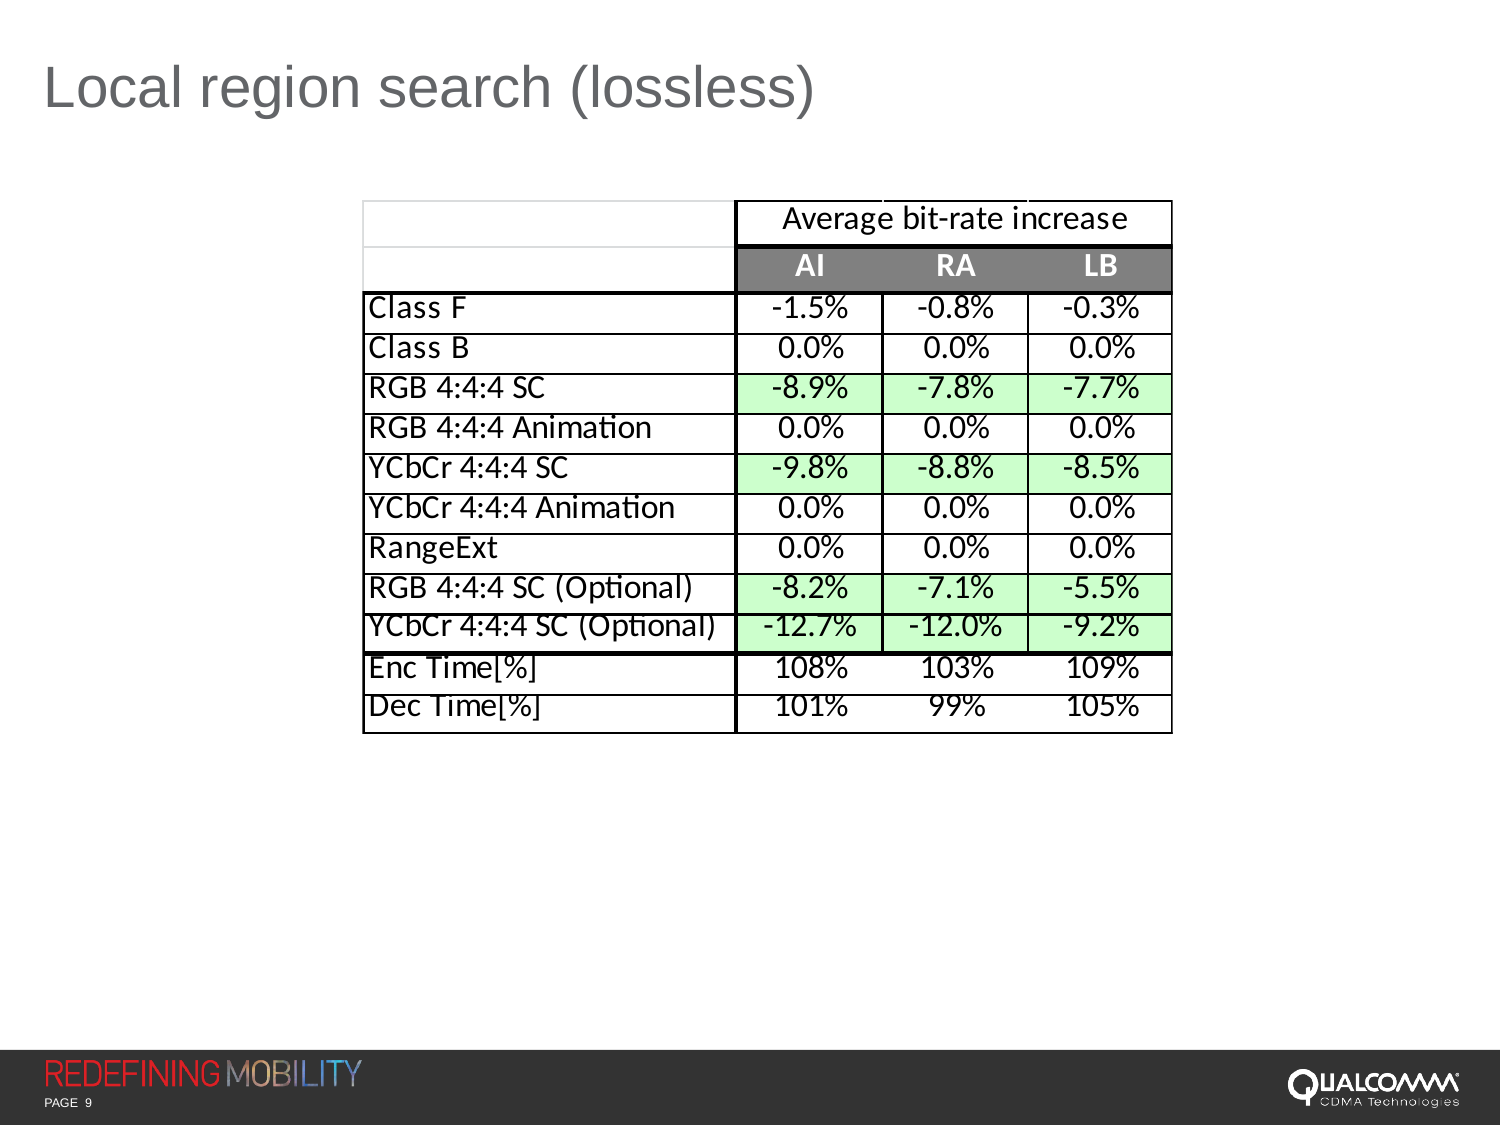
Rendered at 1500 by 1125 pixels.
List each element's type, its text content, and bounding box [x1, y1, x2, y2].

picture [362, 199, 1175, 737]
title Local region search (lossless) [28, 44, 1462, 138]
picture [30, 1048, 372, 1099]
picture [1278, 1058, 1478, 1114]
